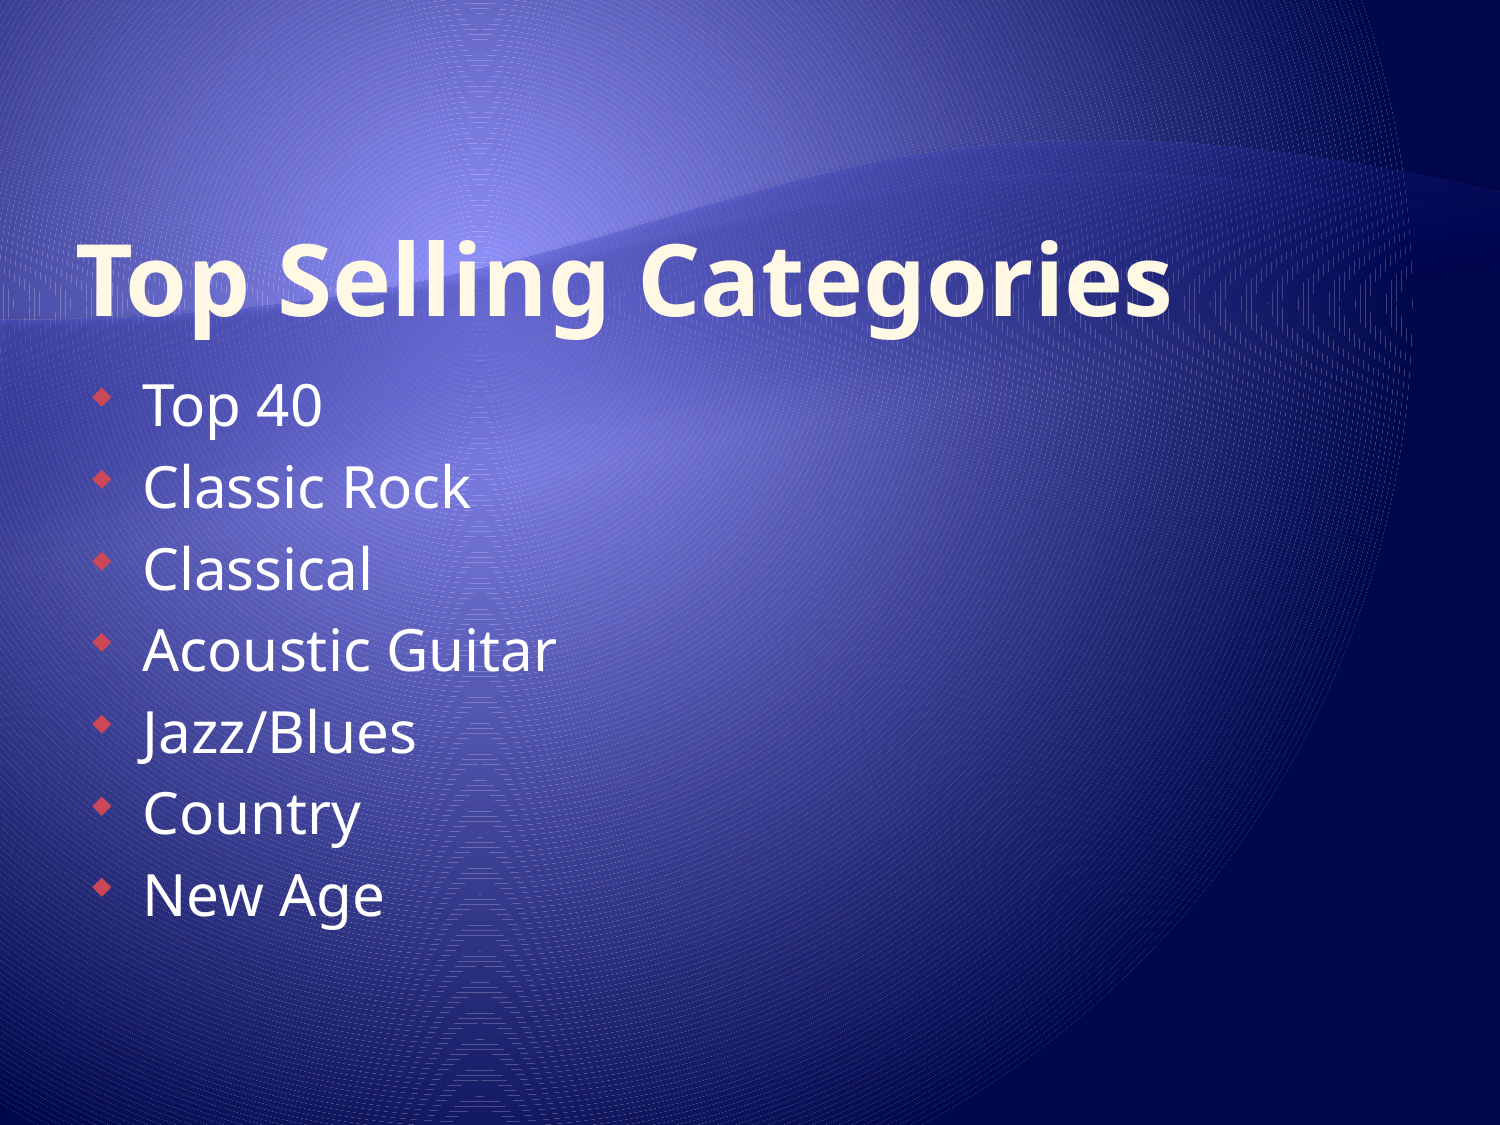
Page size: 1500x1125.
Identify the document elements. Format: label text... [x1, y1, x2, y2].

title Top Selling Categories [75, 149, 1425, 338]
list Top 40 Classic Rock Classical Acoustic Guitar Jazz/Blues Country New Age [75, 360, 738, 1044]
